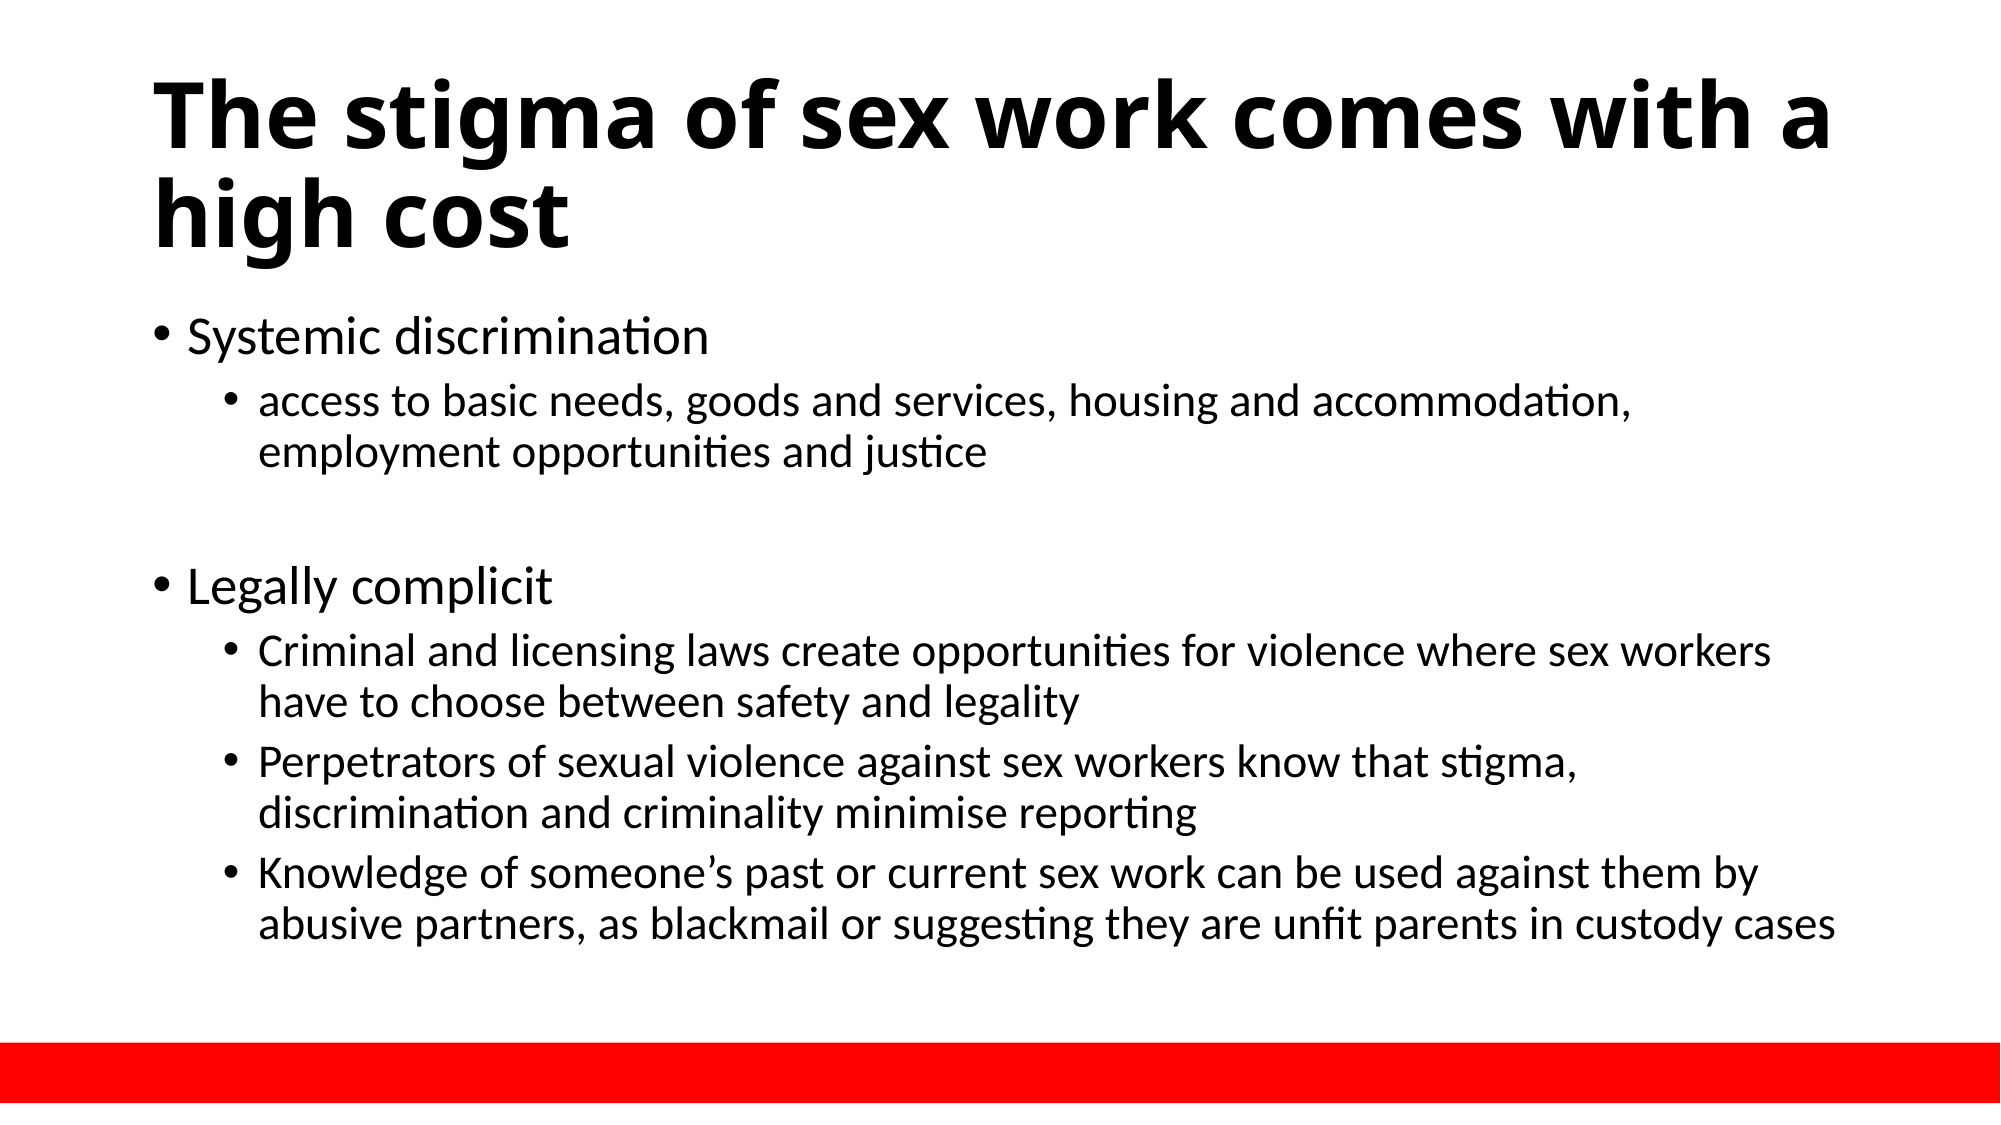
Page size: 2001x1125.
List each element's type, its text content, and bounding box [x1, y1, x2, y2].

list Systemic discrimination access to basic needs, goods and services, housing and accommodation, employment opportunities and justice Legally complicit Criminal and licensing laws create opportunities for violence where sex workers have to choose between safety and legality Perpetrators of sexual violence against sex workers know that stigma, discrimination and criminality minimise reporting Knowledge of someone’s past or current sex work can be used against them by abusive partners, as blackmail or suggesting they are unfit parents in custody cases [137, 299, 1863, 1014]
title The stigma of sex work comes with a high cost [137, 59, 1863, 278]
